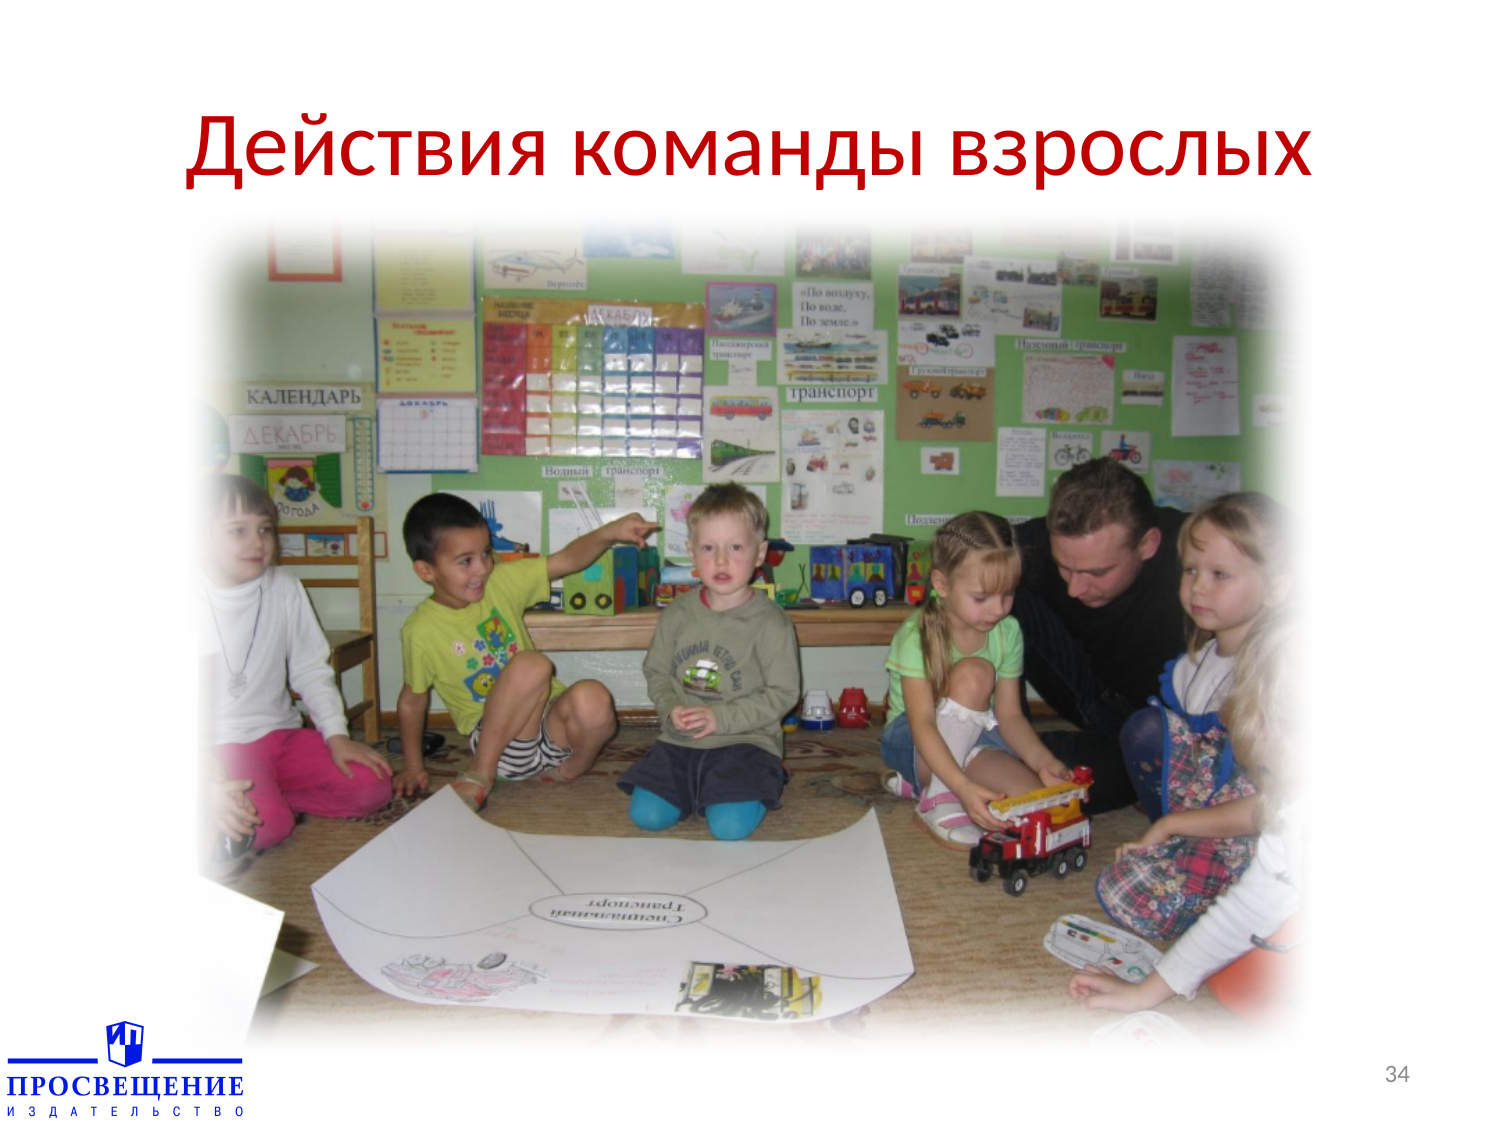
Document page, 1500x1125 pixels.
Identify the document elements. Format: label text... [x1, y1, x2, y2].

slide_number 34 [1074, 1042, 1425, 1103]
title Действия команды взрослых [74, 44, 1426, 233]
picture [7, 207, 1318, 1118]
